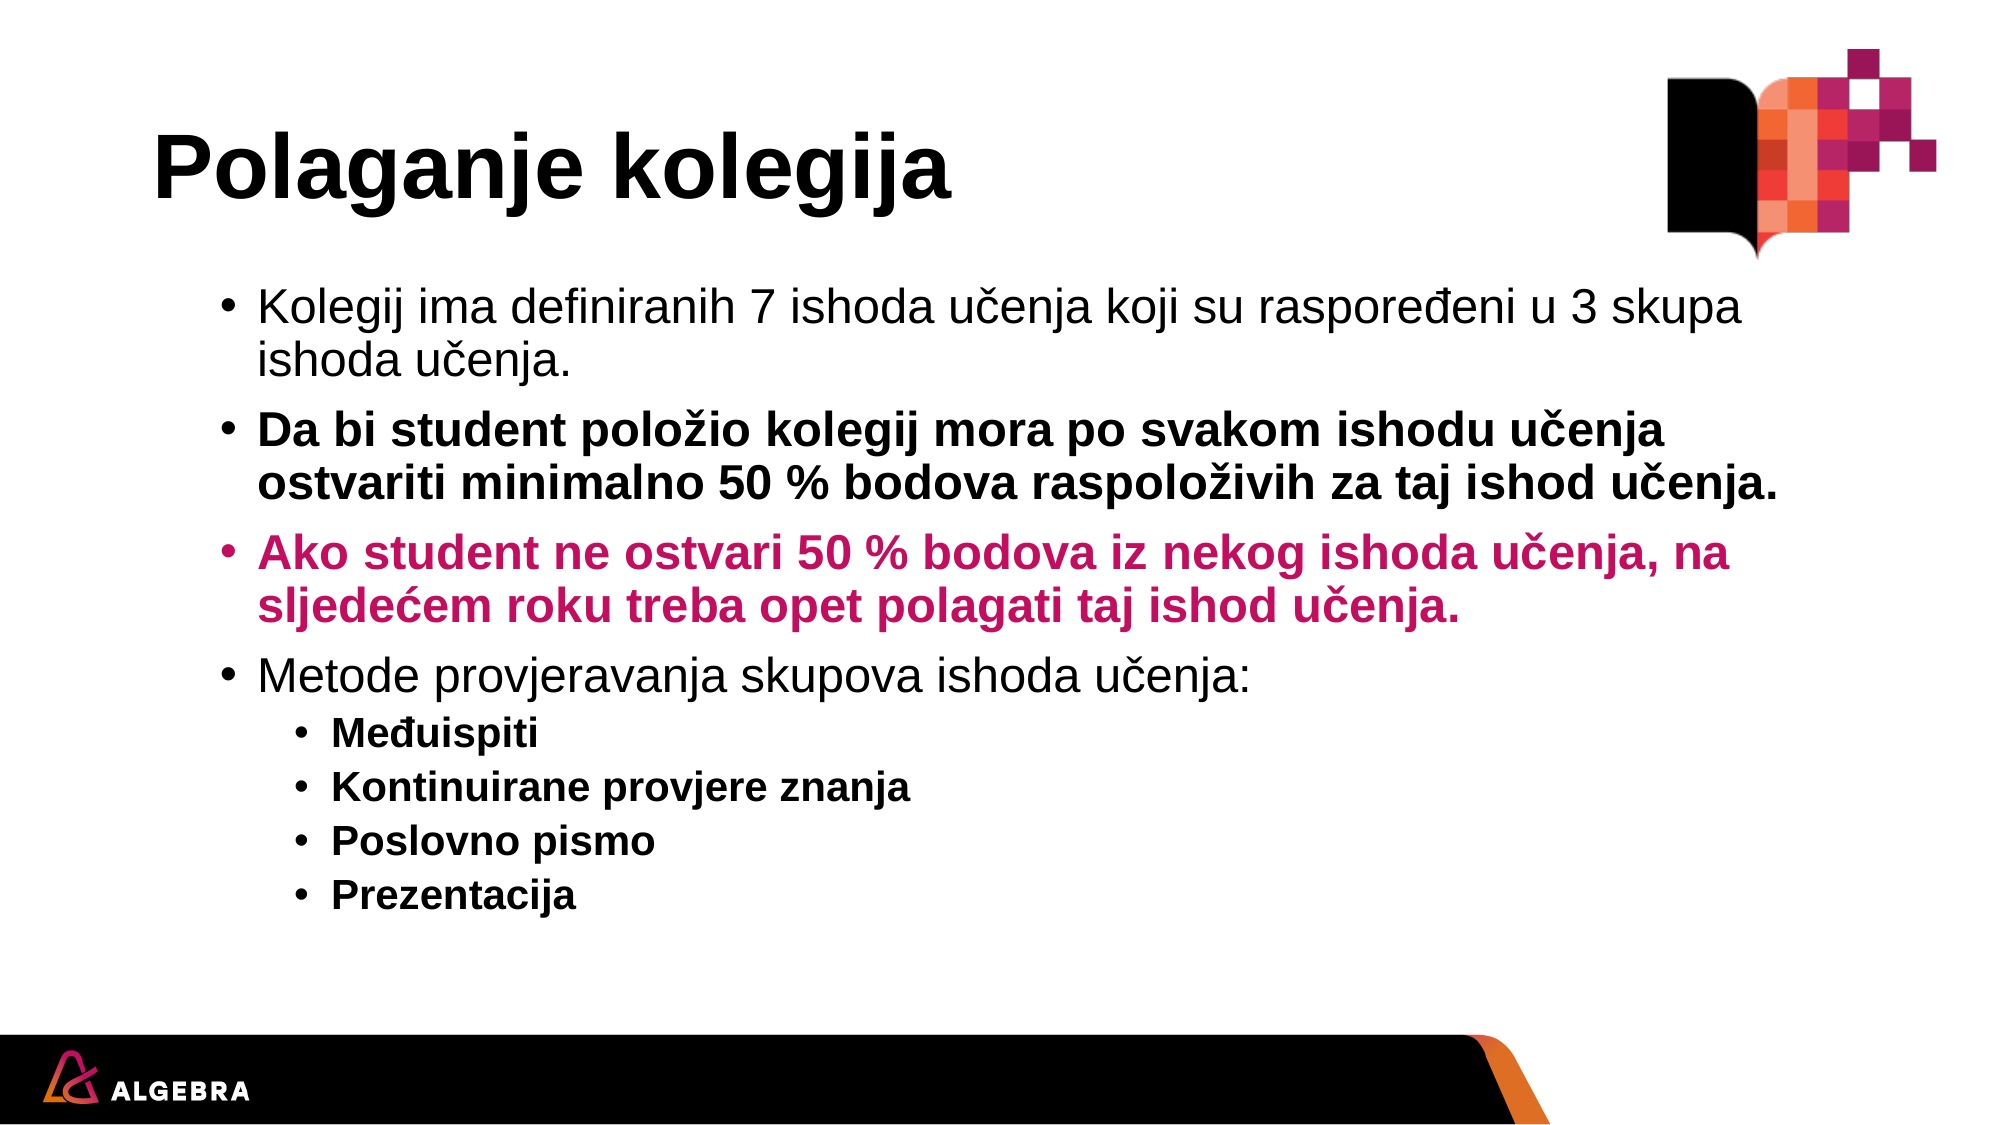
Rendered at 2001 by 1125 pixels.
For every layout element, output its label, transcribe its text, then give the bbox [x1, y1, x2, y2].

picture [0, 1034, 1733, 1125]
list Kolegij ima definiranih 7 ishoda učenja koji su raspoređeni u 3 skupa ishoda učenja. Da bi student položio kolegij mora po svakom ishodu učenja ostvariti minimalno 50 % bodova raspoloživih za taj ishod učenja. Ako student ne ostvari 50 % bodova iz nekog ishoda učenja, na sljedećem roku treba opet polagati taj ishod učenja. Metode provjeravanja skupova ishoda učenja: Međuispiti Kontinuirane provjere znanja Poslovno pismo Prezentacija [205, 273, 1803, 948]
picture [1667, 49, 1937, 260]
title Polaganje kolegija [137, 59, 1863, 278]
